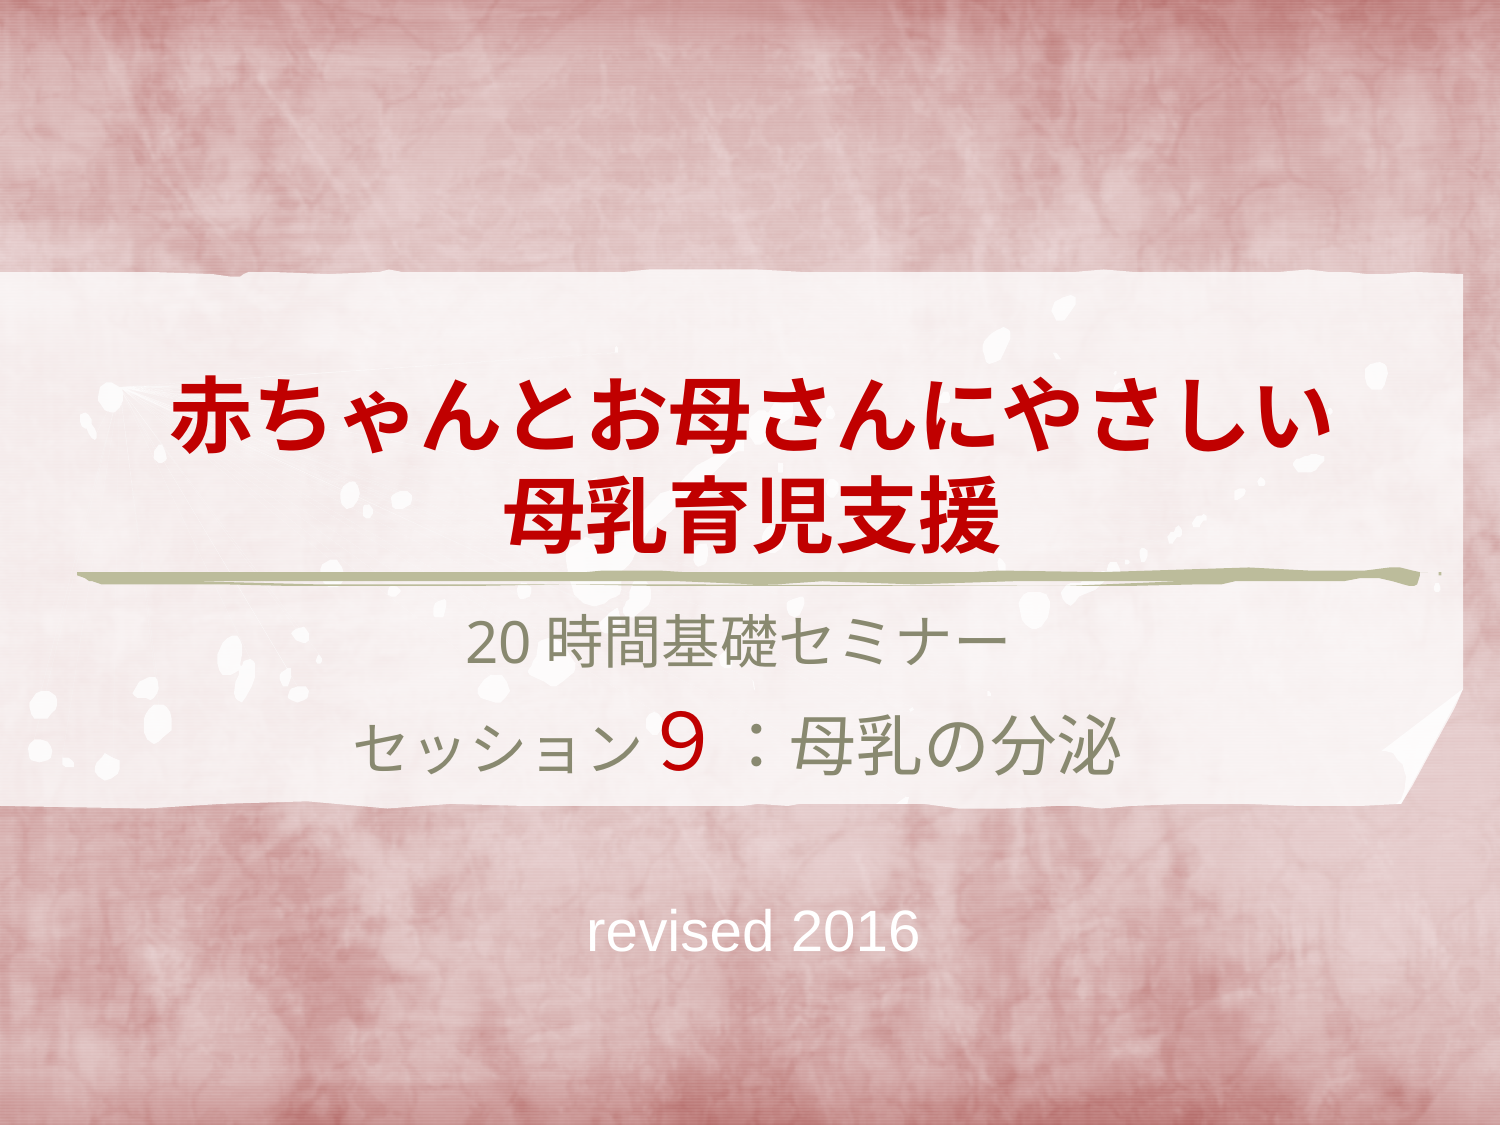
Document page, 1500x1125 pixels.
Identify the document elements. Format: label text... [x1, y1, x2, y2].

subtitle 20時間基礎セミナー セッション９：母乳の分泌 [23, 597, 1454, 798]
text_box revised 2016 [571, 885, 936, 1041]
title 赤ちゃんとお母さんにやさしい 母乳育児支援 [140, 351, 1365, 575]
